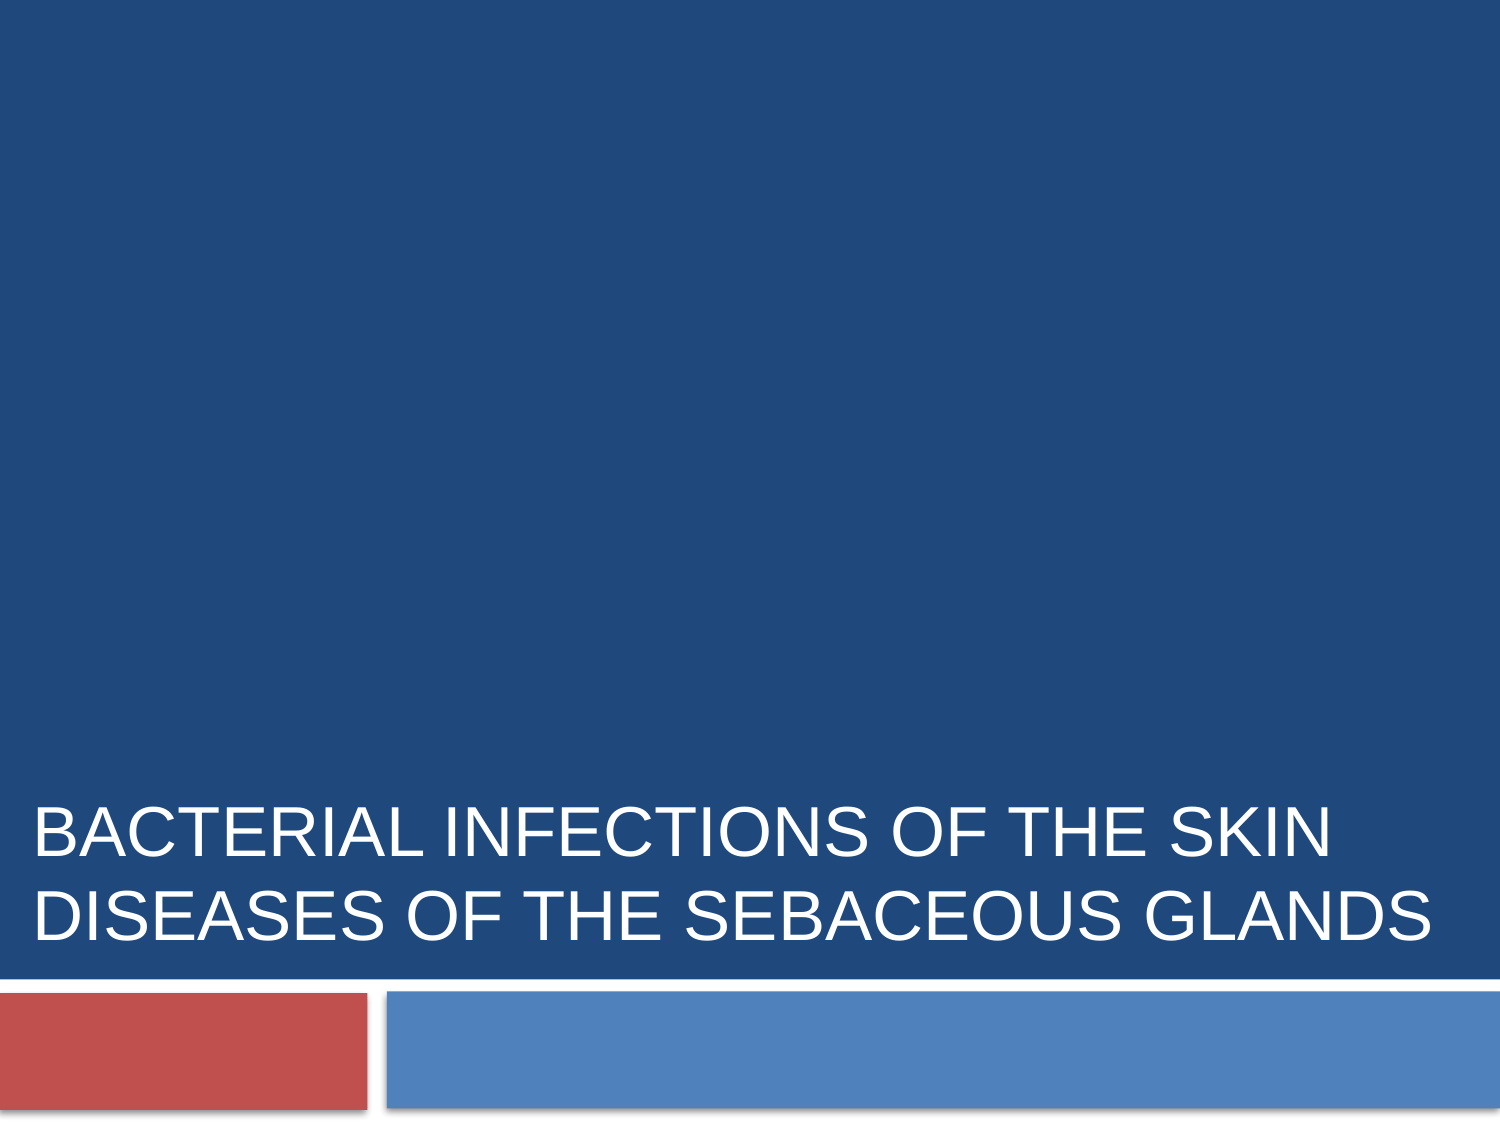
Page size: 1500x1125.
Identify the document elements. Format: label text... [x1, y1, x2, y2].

title Bacterial infections of the skin diseases of the sebaceous glands [17, 562, 1500, 963]
